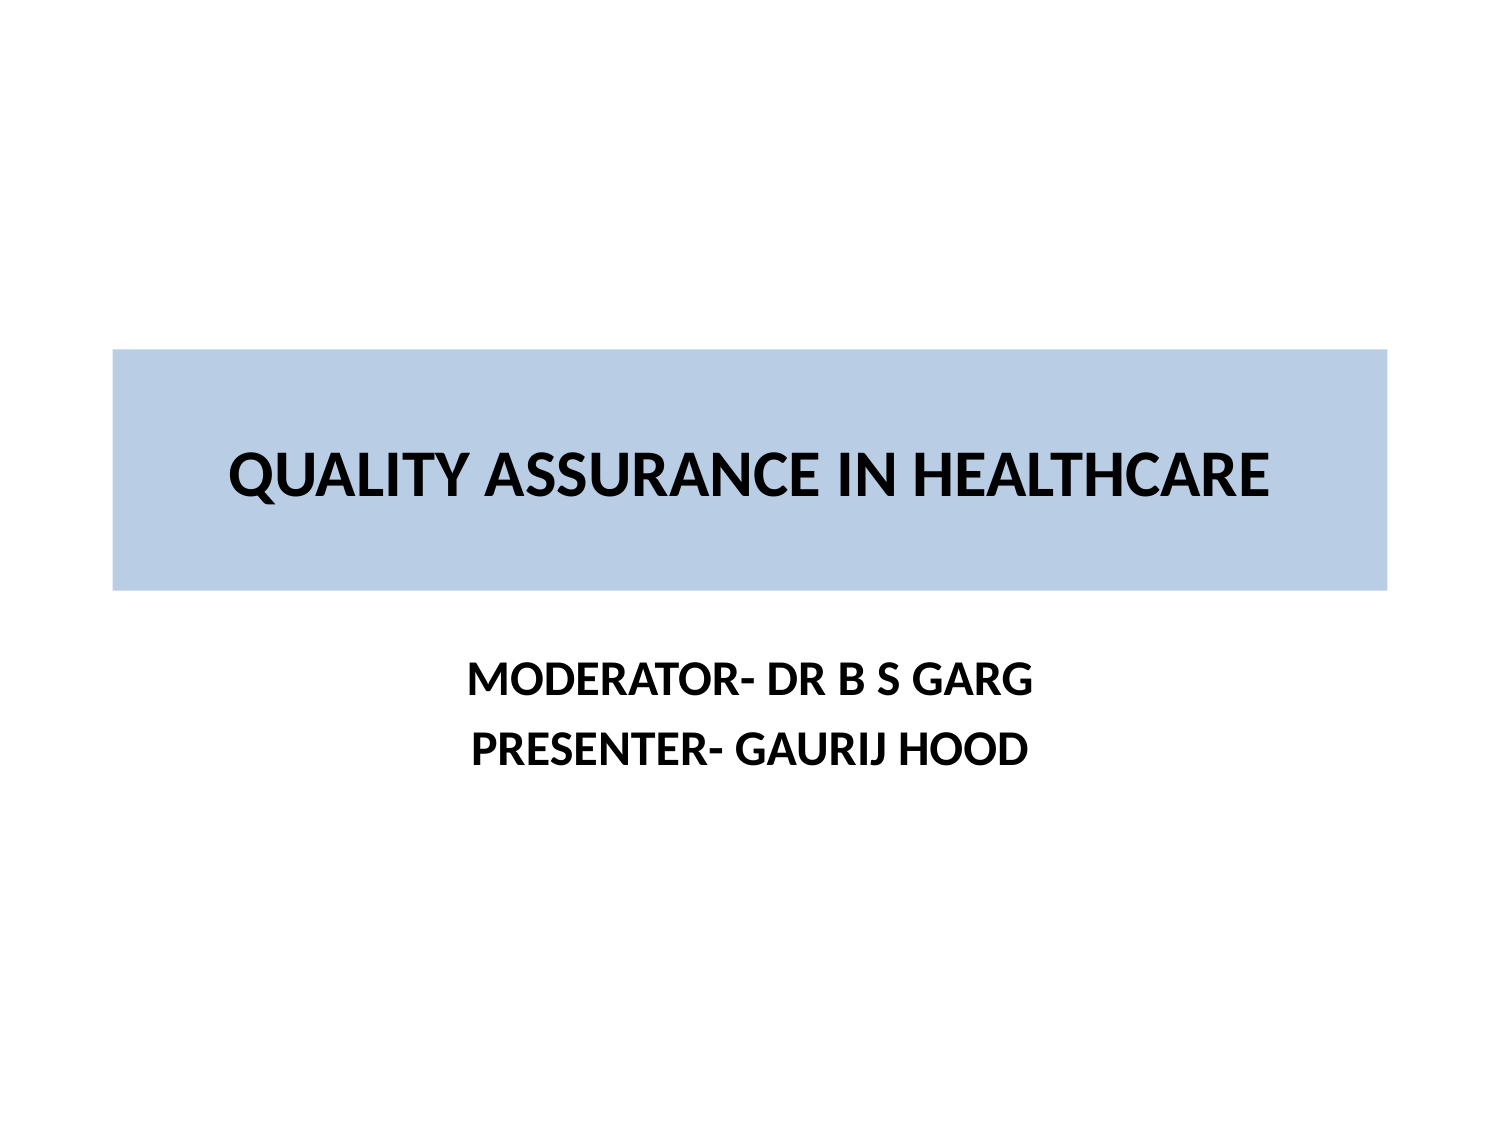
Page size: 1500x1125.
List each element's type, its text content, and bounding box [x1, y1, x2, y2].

title QUALITY ASSURANCE IN HEALTHCARE [112, 349, 1388, 591]
subtitle MODERATOR- DR B S GARG PRESENTER- GAURIJ HOOD [225, 637, 1275, 925]
